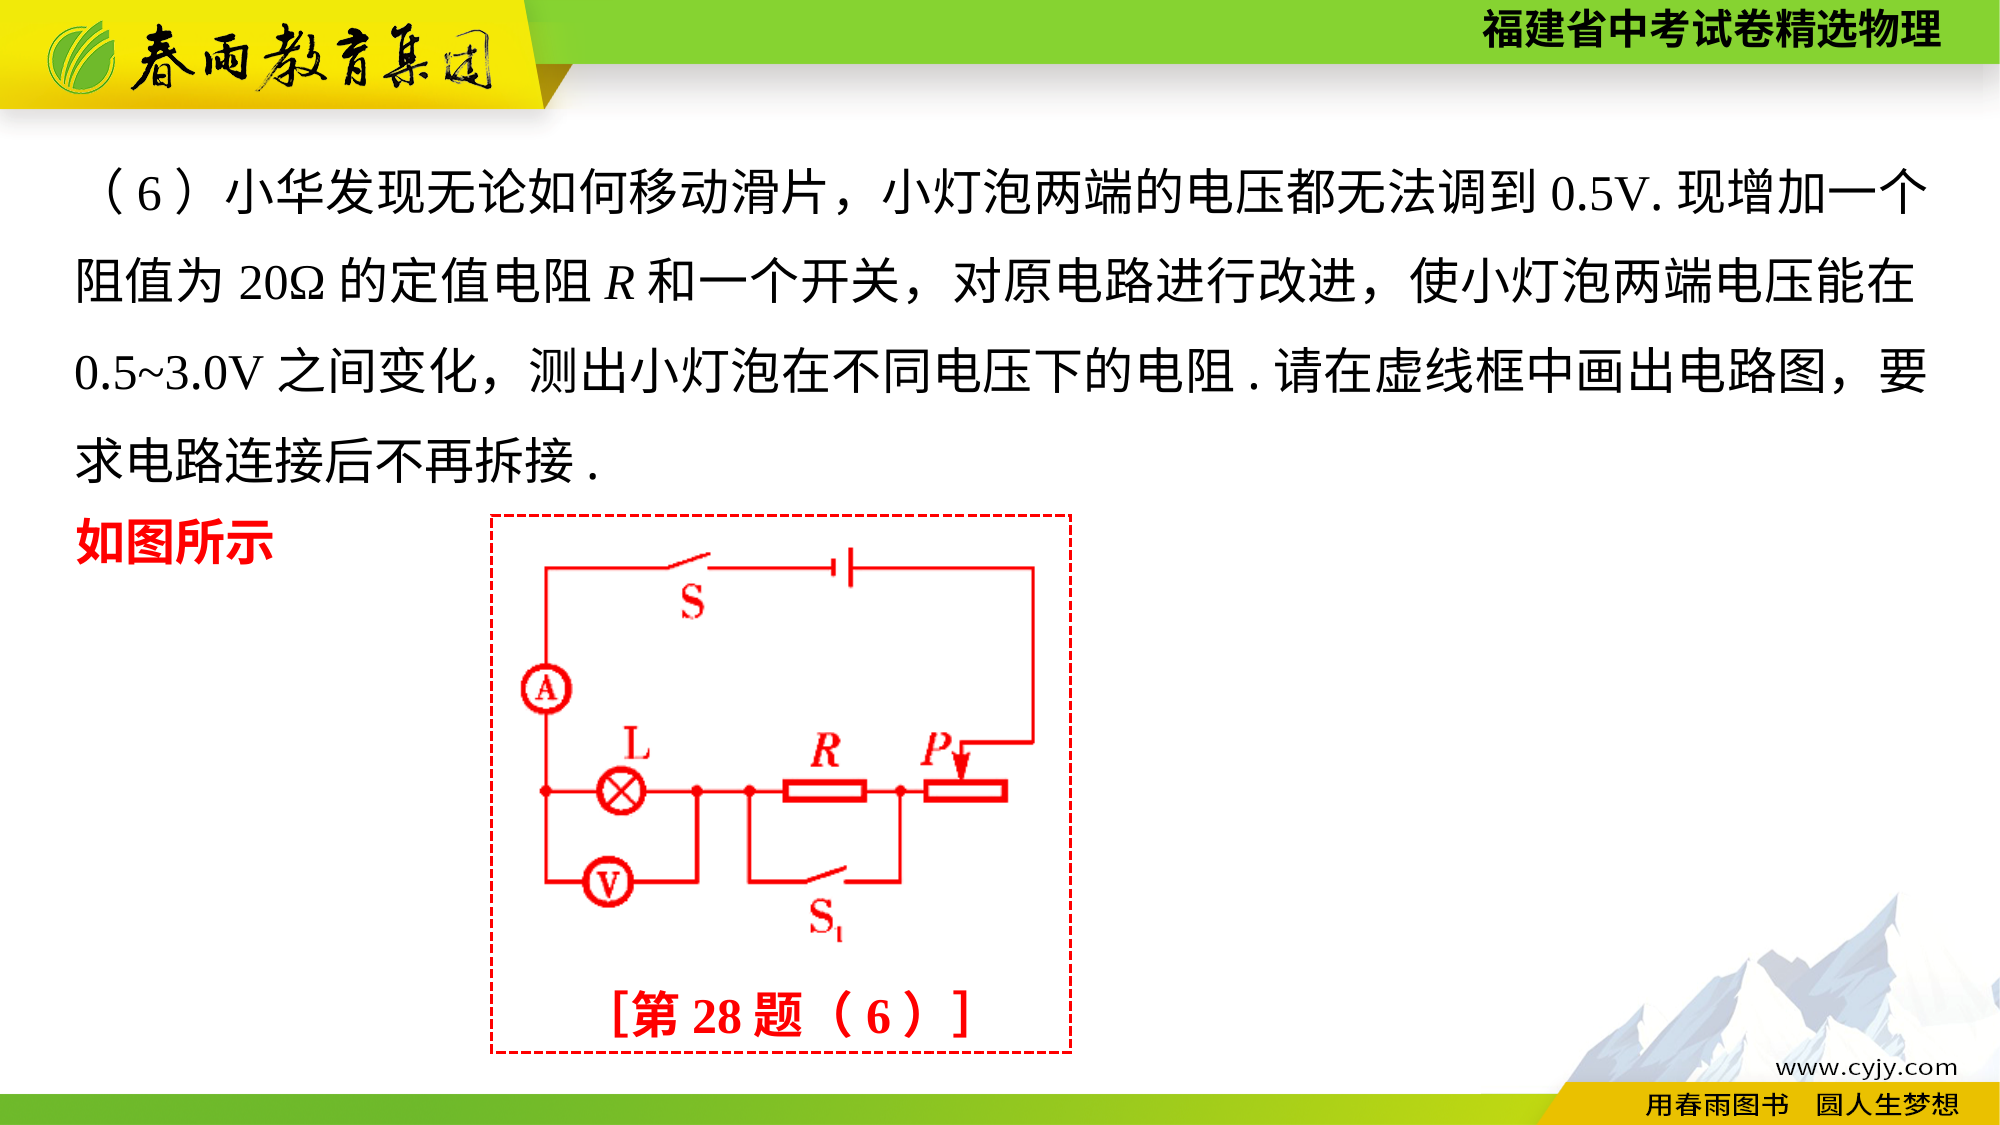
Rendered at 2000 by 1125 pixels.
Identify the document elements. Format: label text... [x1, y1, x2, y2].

list （6）小华发现无论如何移动滑片，小灯泡两端的电压都无法调到0.5V.现增加一个阻值为20Ω的定值电阻R和一个开关，对原电路进行改进，使小灯泡两端电压能在0.5~3.0V之间变化，测出小灯泡在不同电压下的电阻.请在虚线框中画出电路图，要求电路连接后不再拆接. [59, 122, 1944, 490]
text_box 如图所示 [60, 472, 291, 578]
text_box [491, 515, 1071, 1053]
picture [0, 0, 2000, 1125]
